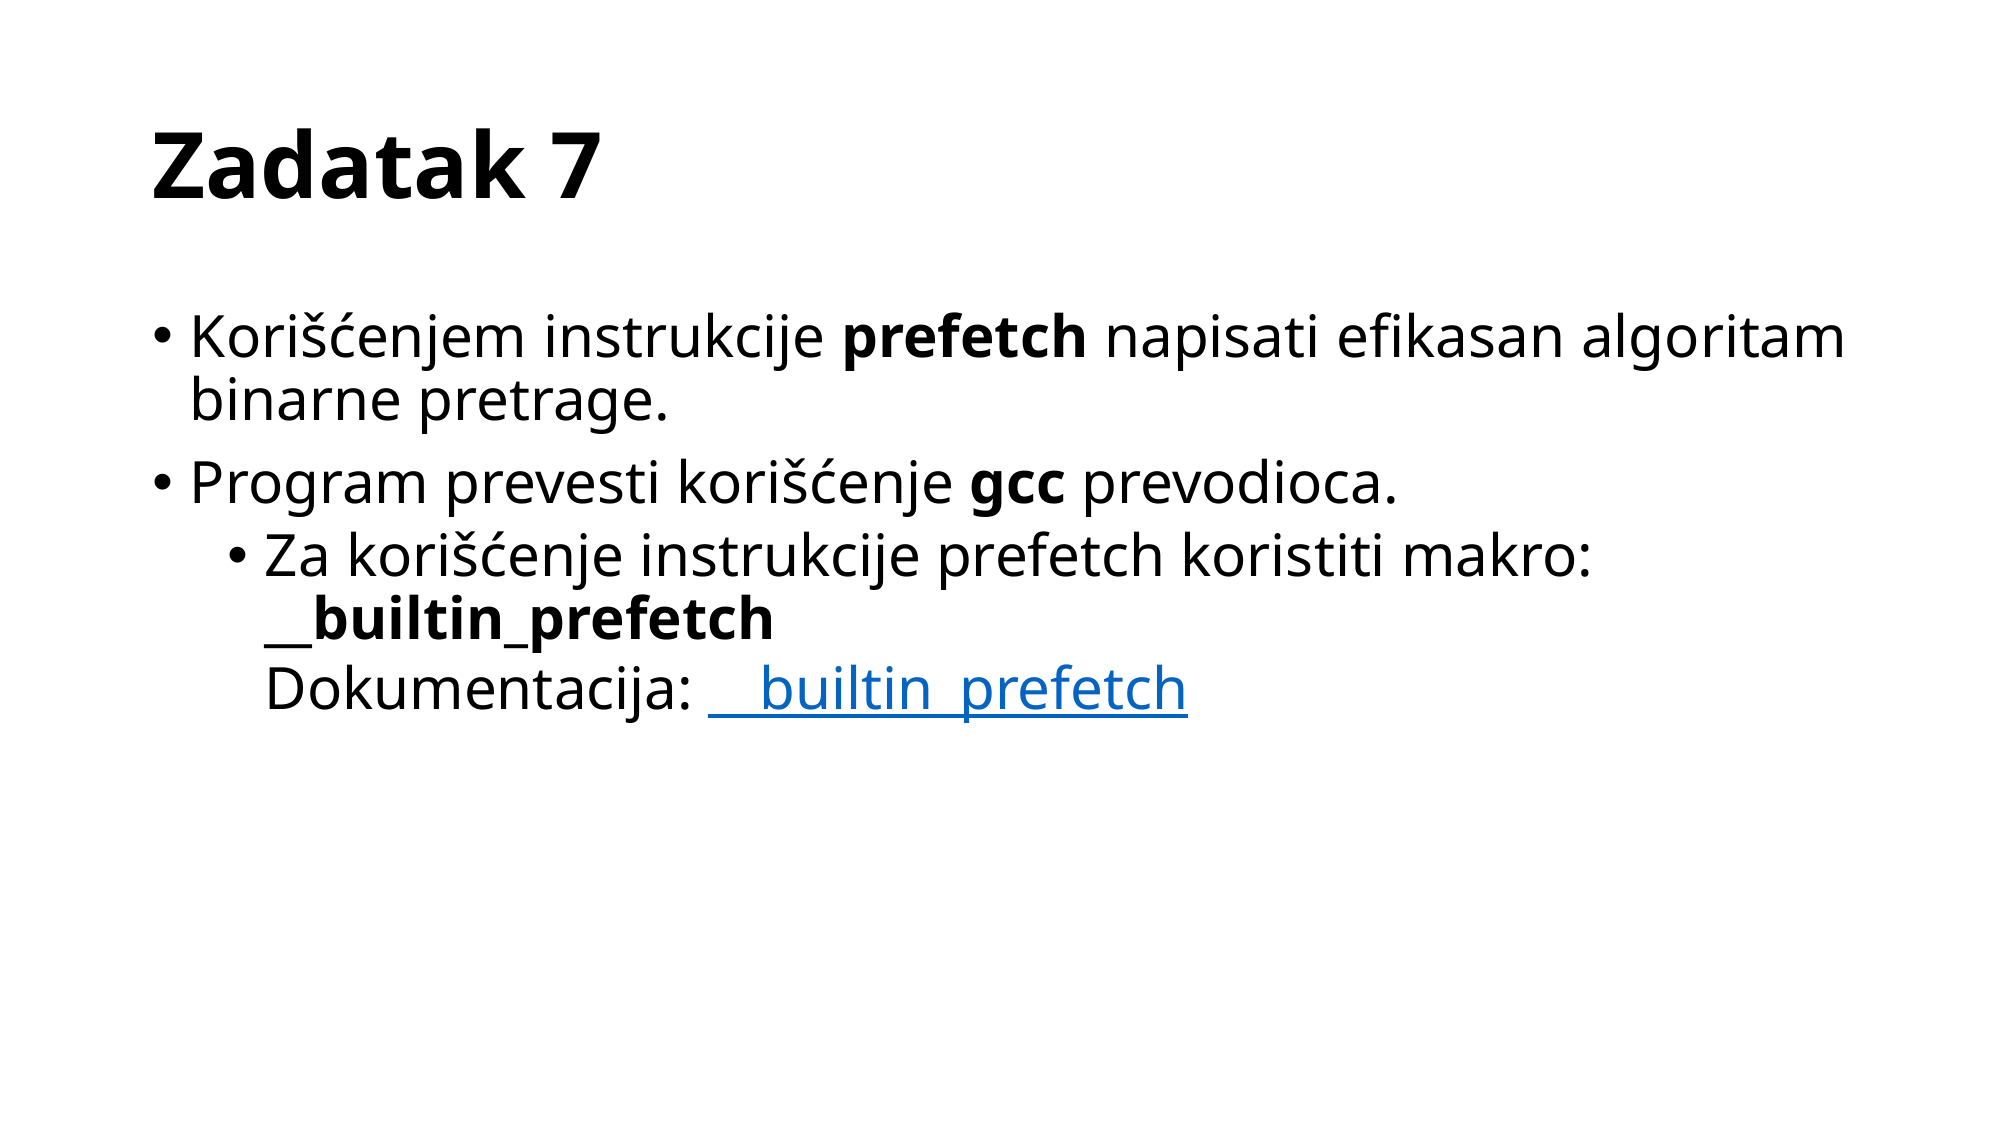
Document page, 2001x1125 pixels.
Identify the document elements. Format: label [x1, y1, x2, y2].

list [137, 299, 1863, 741]
title [137, 59, 1863, 278]
